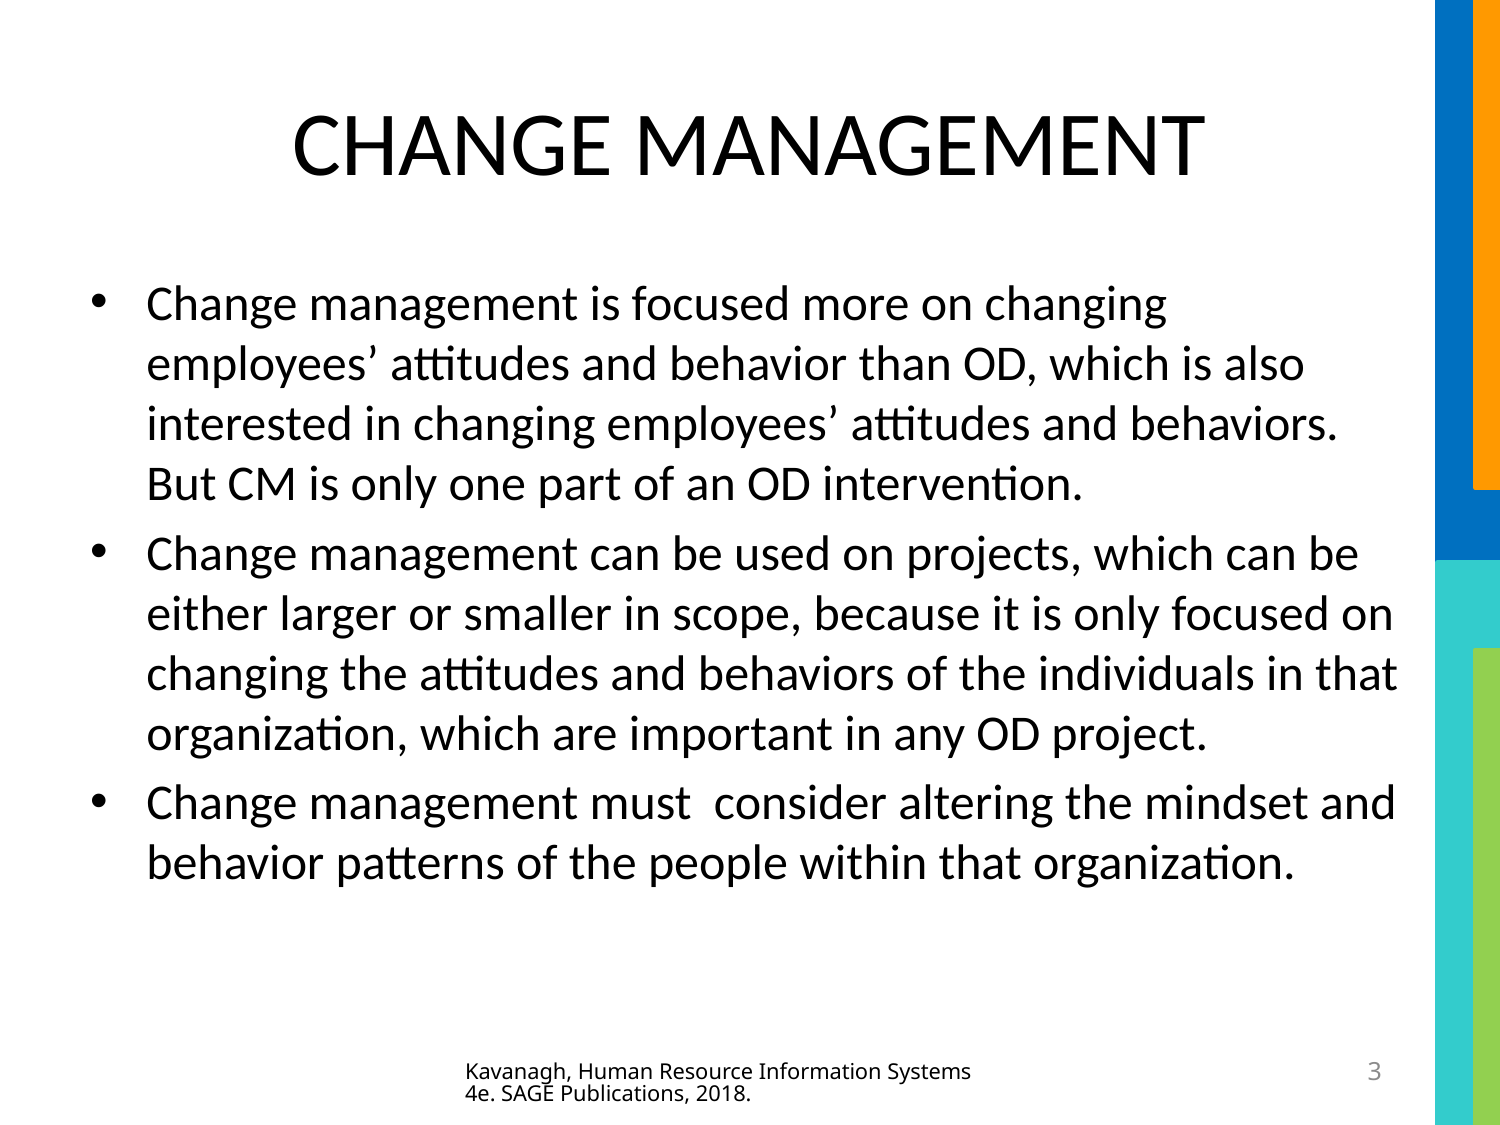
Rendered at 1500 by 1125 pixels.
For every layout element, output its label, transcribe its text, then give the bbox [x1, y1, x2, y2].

slide_number 3 [1059, 1042, 1397, 1103]
title CHANGE MANAGEMENT [75, 45, 1425, 233]
footer Kavanagh, Human Resource Information Systems 4e. SAGE Publications, 2018. [450, 1042, 1004, 1103]
list Change management is focused more on changing employees’ attitudes and behavior than OD, which is also interested in changing employees’ attitudes and behaviors. But CM is only one part of an OD intervention. Change management can be used on projects, which can be either larger or smaller in scope, because it is only focused on changing the attitudes and behaviors of the individuals in that organization, which are important in any OD project. Change management must consider altering the mindset and behavior patterns of the people within that organization. [75, 262, 1425, 1005]
